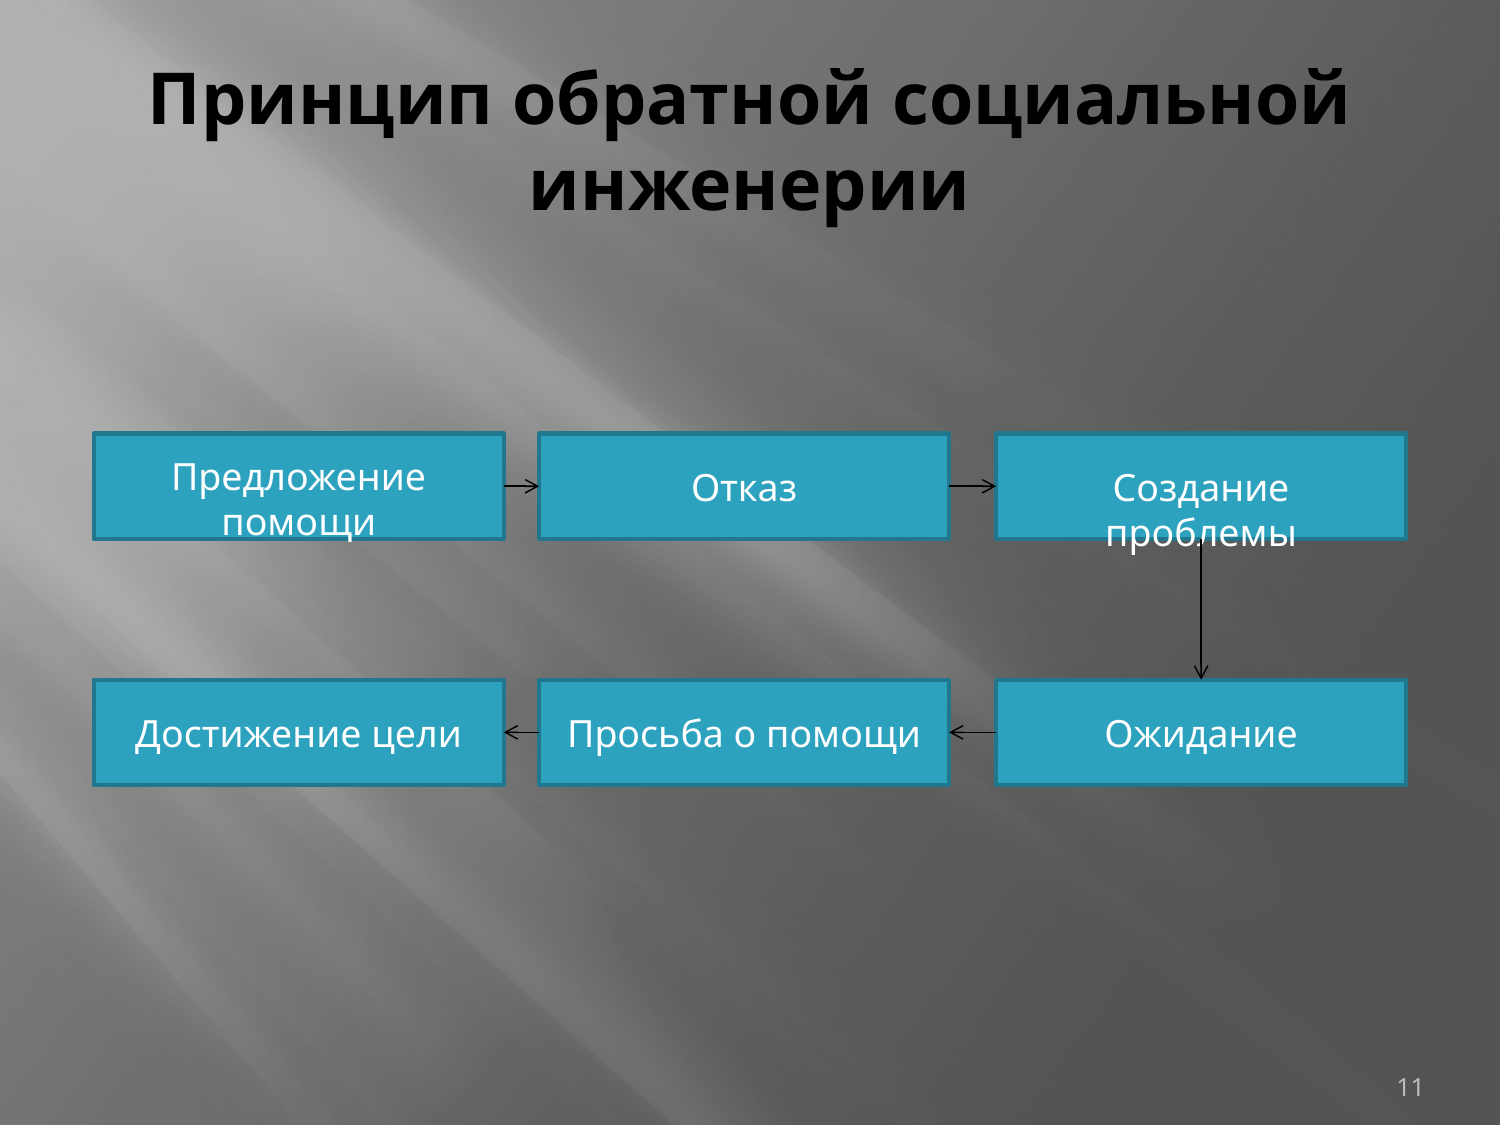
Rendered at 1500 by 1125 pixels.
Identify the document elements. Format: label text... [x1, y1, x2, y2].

text_box [92, 678, 506, 787]
text_box [92, 431, 506, 541]
text_box Достижение цели [105, 703, 493, 763]
slide_number 11 [1299, 1052, 1425, 1113]
text_box [994, 678, 1408, 787]
text_box Отказ [550, 456, 938, 517]
title Принцип обратной социальной инженерии [75, 45, 1425, 233]
text_box Просьба о помощи [550, 703, 938, 763]
text_box Ожидание [1007, 703, 1395, 763]
text_box Предложение помощи [105, 445, 493, 550]
text_box [994, 431, 1408, 541]
text_box [537, 678, 951, 787]
text_box [537, 431, 951, 541]
text_box Создание проблемы [1007, 456, 1395, 562]
